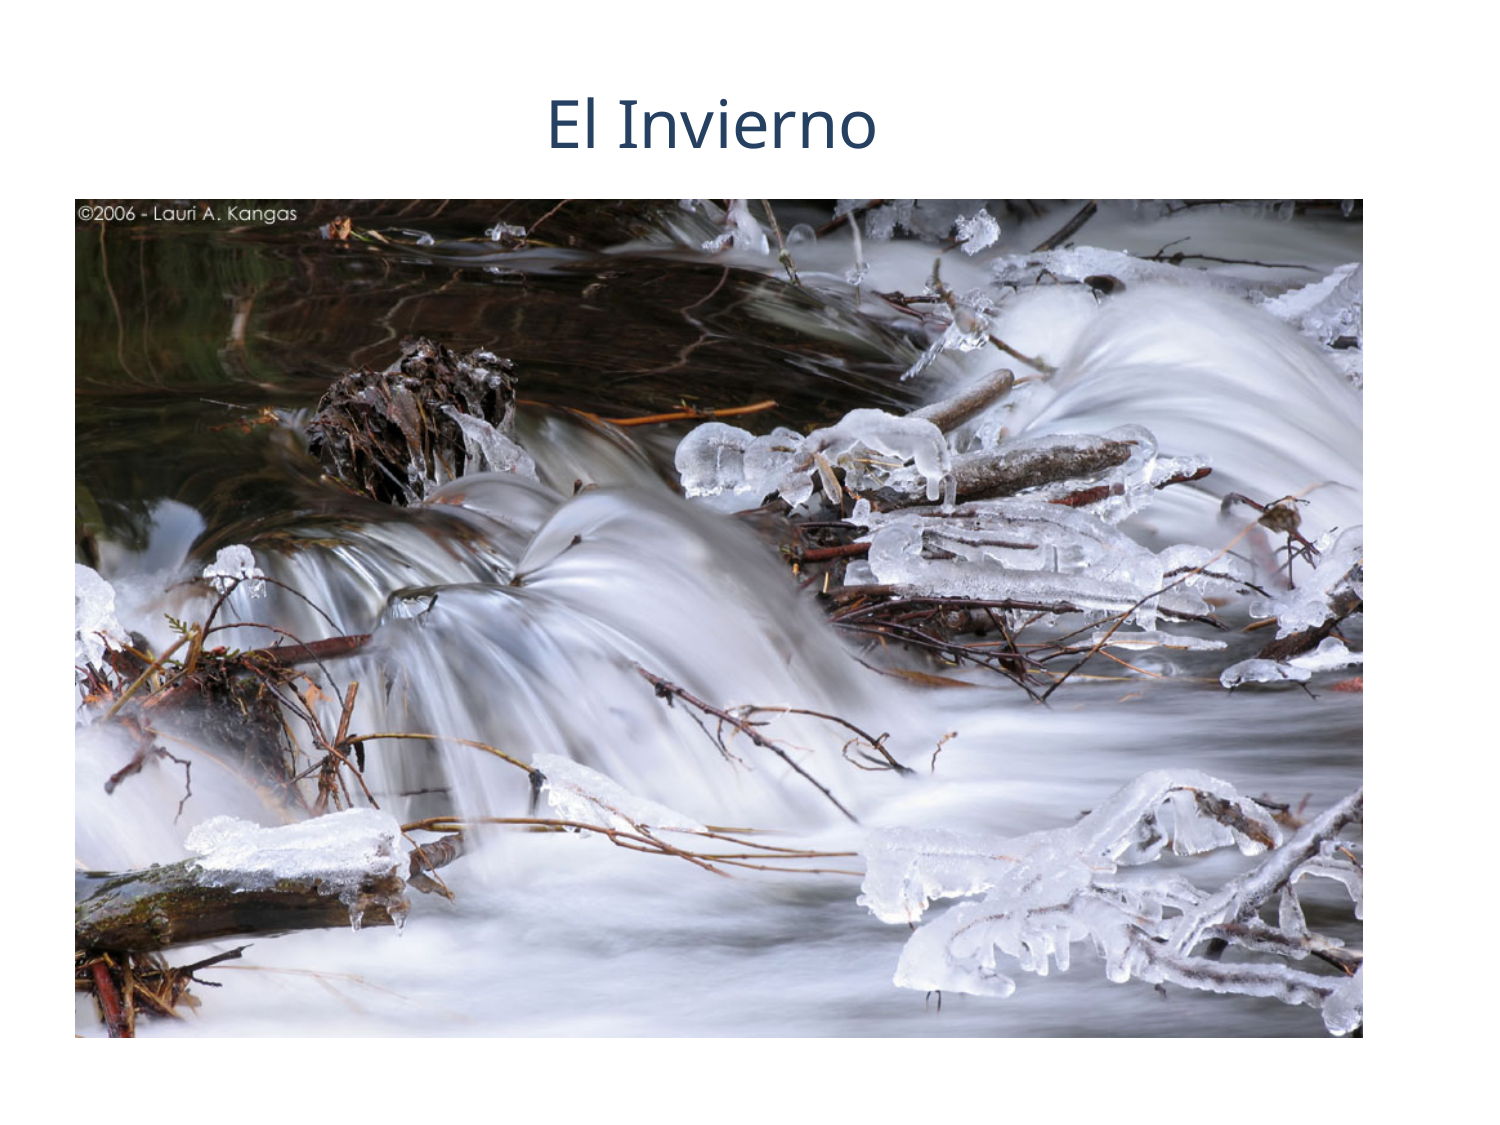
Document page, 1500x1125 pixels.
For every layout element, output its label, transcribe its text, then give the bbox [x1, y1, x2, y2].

text_box El Invierno [125, 74, 1300, 170]
picture [74, 199, 1363, 1038]
